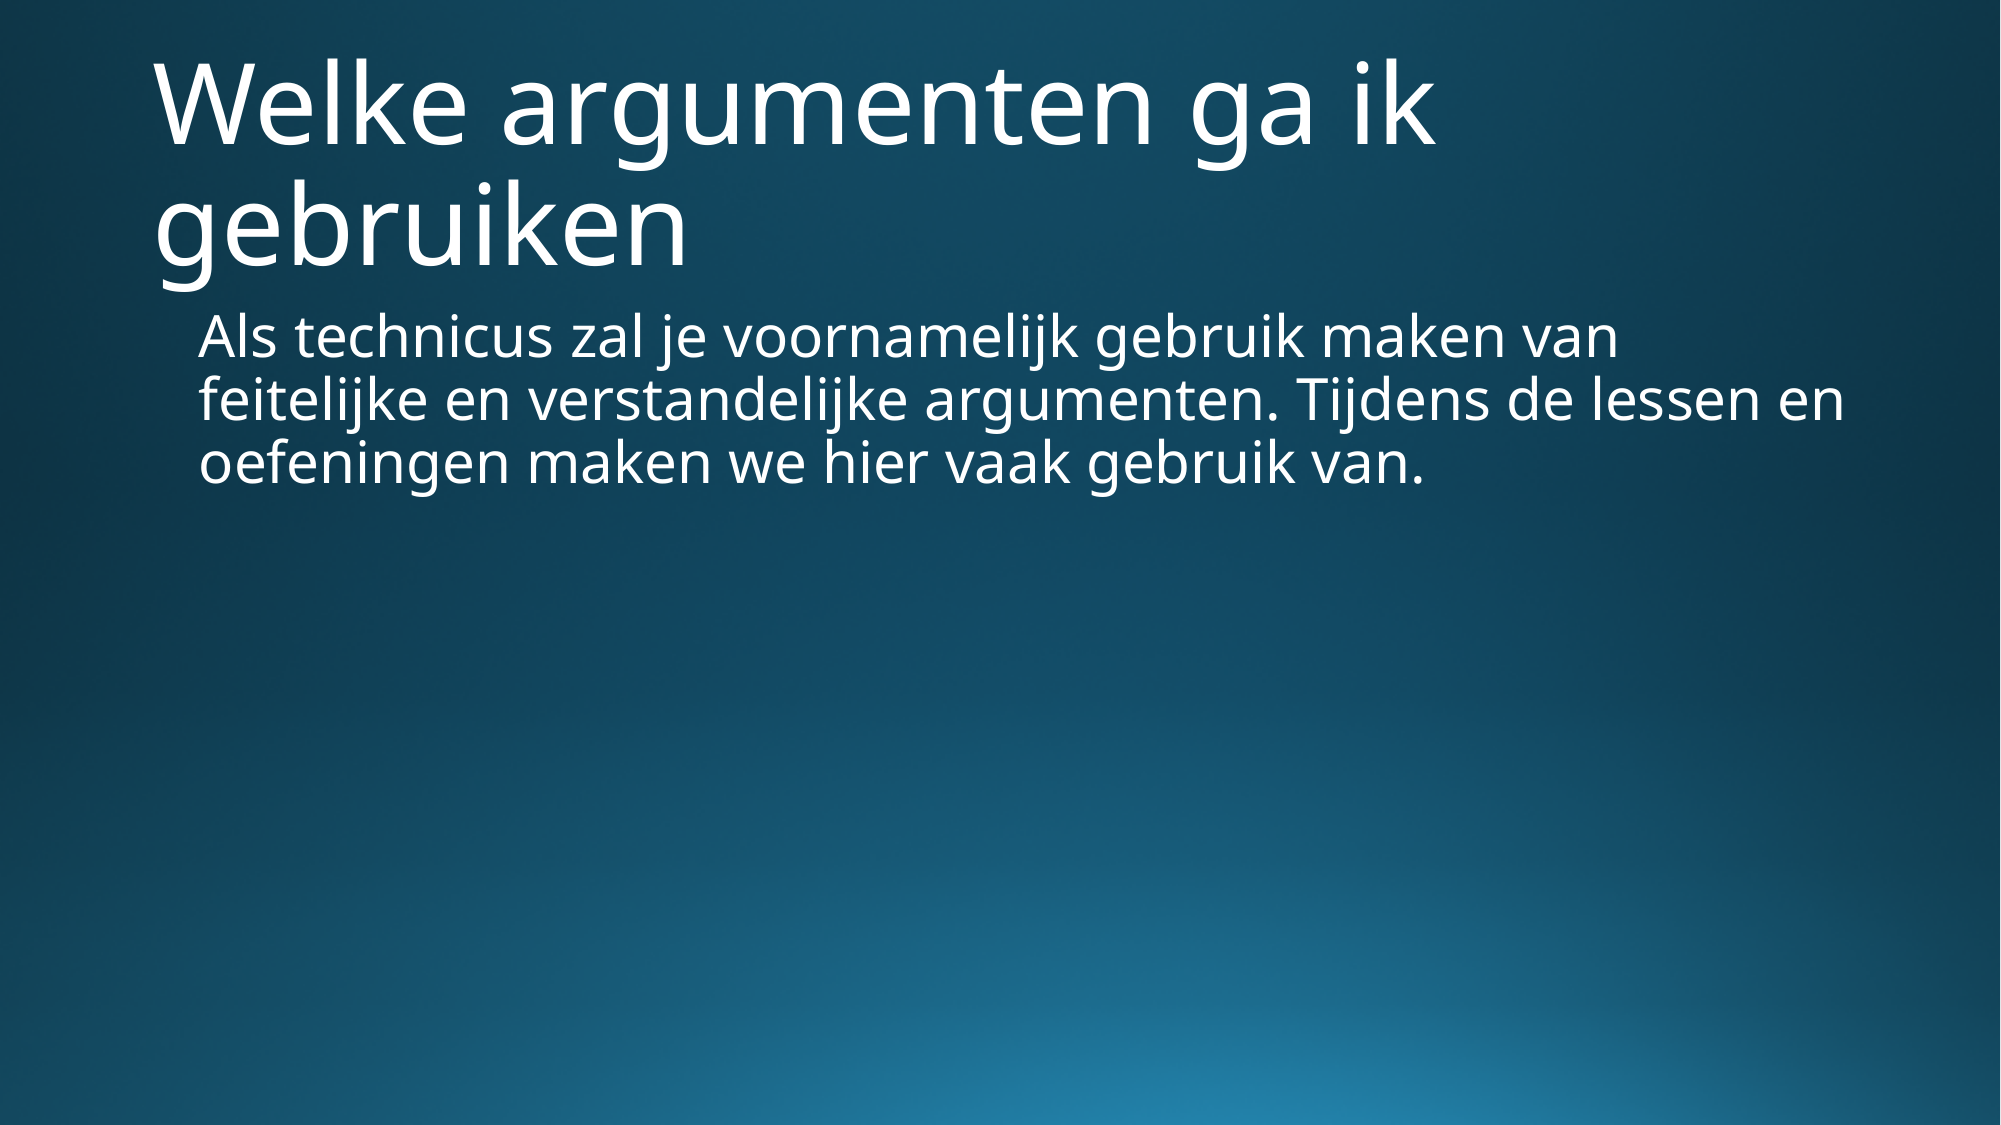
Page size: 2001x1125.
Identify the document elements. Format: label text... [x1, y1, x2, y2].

list Als technicus zal je voornamelijk gebruik maken van feitelijke en verstandelijke argumenten. Tijdens de lessen en oefeningen maken we hier vaak gebruik van. [183, 299, 1863, 1014]
title Welke argumenten ga ik gebruiken [137, 59, 1863, 278]
picture [0, 0, 2001, 1125]
